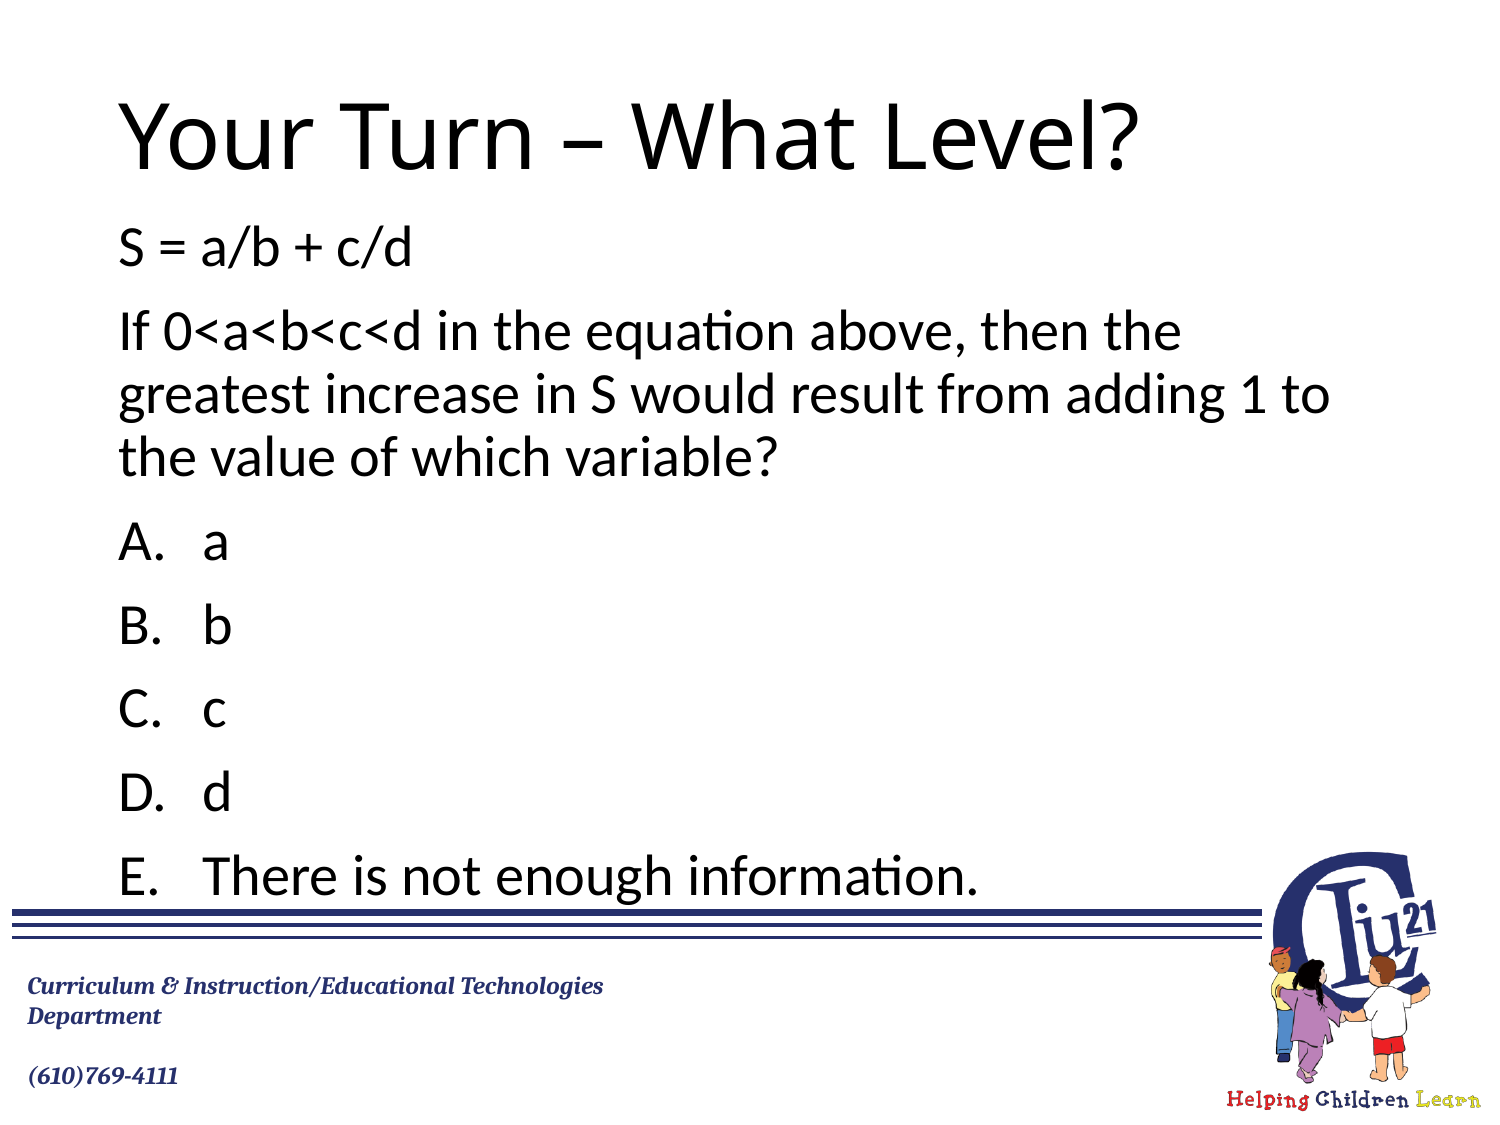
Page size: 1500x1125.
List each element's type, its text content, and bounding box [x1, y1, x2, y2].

list S = a/b + c/d If 0<a<b<c<d in the equation above, then the greatest increase in S would result from adding 1 to the value of which variable? a b c d There is not enough information. [103, 916, 1209, 923]
text_box Curriculum & Instruction/Educational Technologies Department (610)769-4111 [12, 962, 625, 1097]
title Your Turn – What Level? [103, 31, 1397, 209]
picture [1209, 837, 1500, 1121]
list S = a/b + c/d If 0<a<b<c<d in the equation above, then the greatest increase in S would result from adding 1 to the value of which variable? a b c d There is not enough information. [103, 209, 1397, 909]
